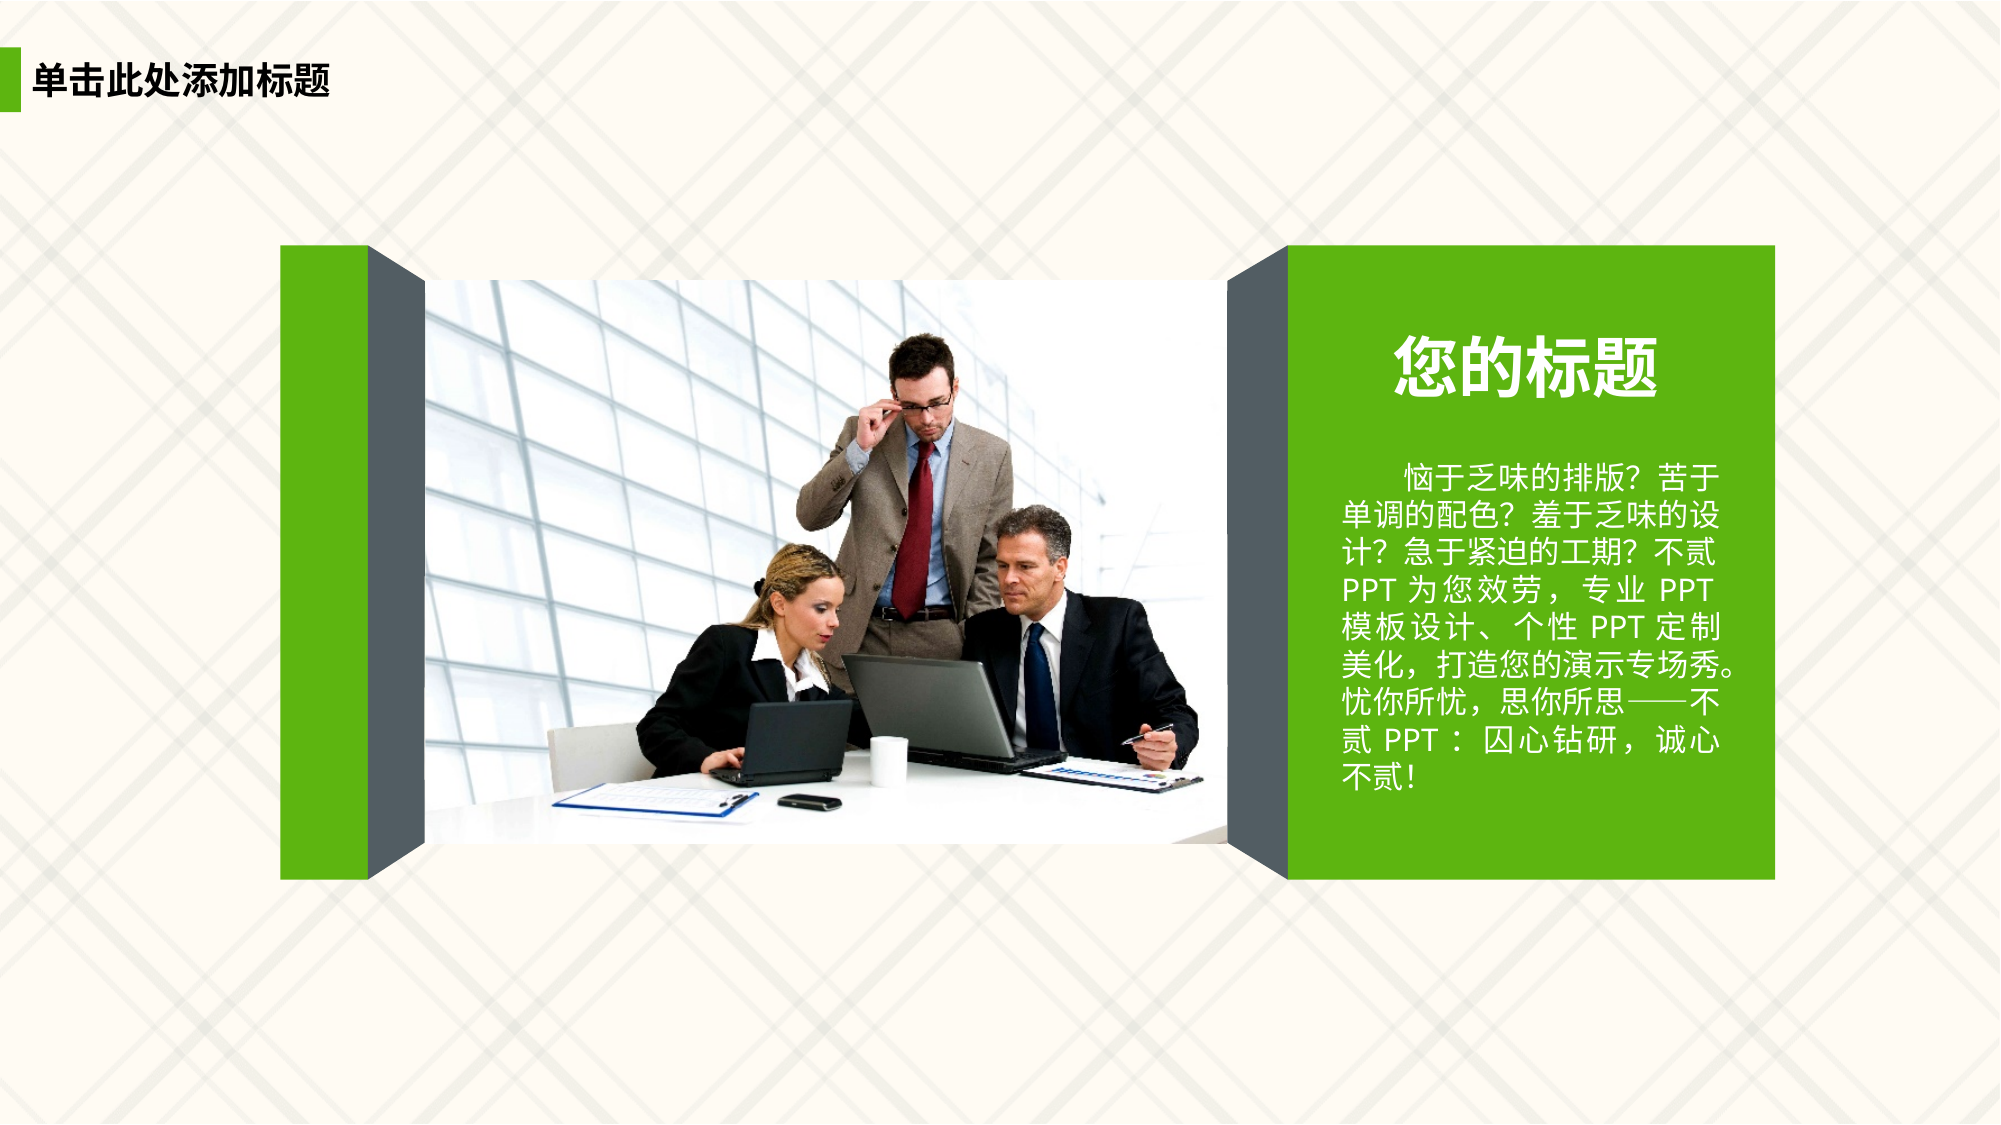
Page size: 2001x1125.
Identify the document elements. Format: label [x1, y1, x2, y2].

text_box [0, 47, 363, 113]
picture [0, 1, 2000, 1124]
